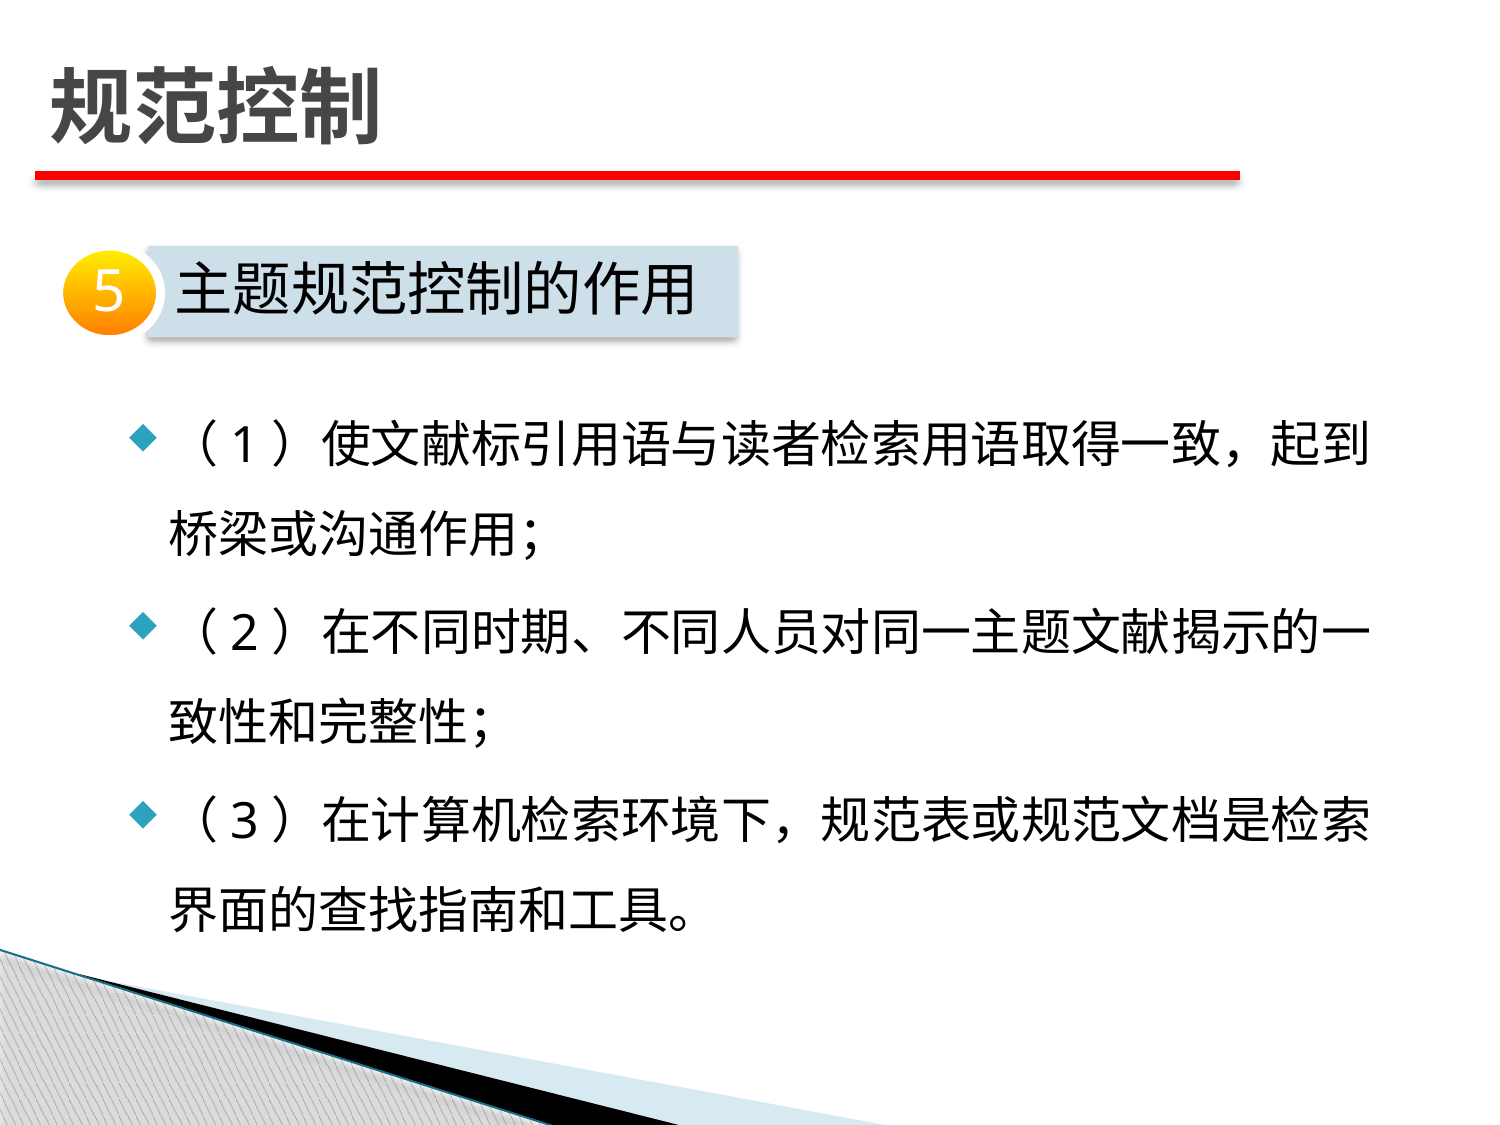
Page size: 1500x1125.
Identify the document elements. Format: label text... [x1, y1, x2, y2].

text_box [58, 245, 739, 341]
text_box 规范控制 [35, 46, 1386, 164]
list （1）使文献标引用语与读者检索用语取得一致，起到桥梁或沟通作用； （2）在不同时期、不同人员对同一主题文献揭示的一致性和完整性； （3）在计算机检索环境下，规范表或规范文档是检索界面的查找指南和工具。 [93, 375, 1425, 986]
